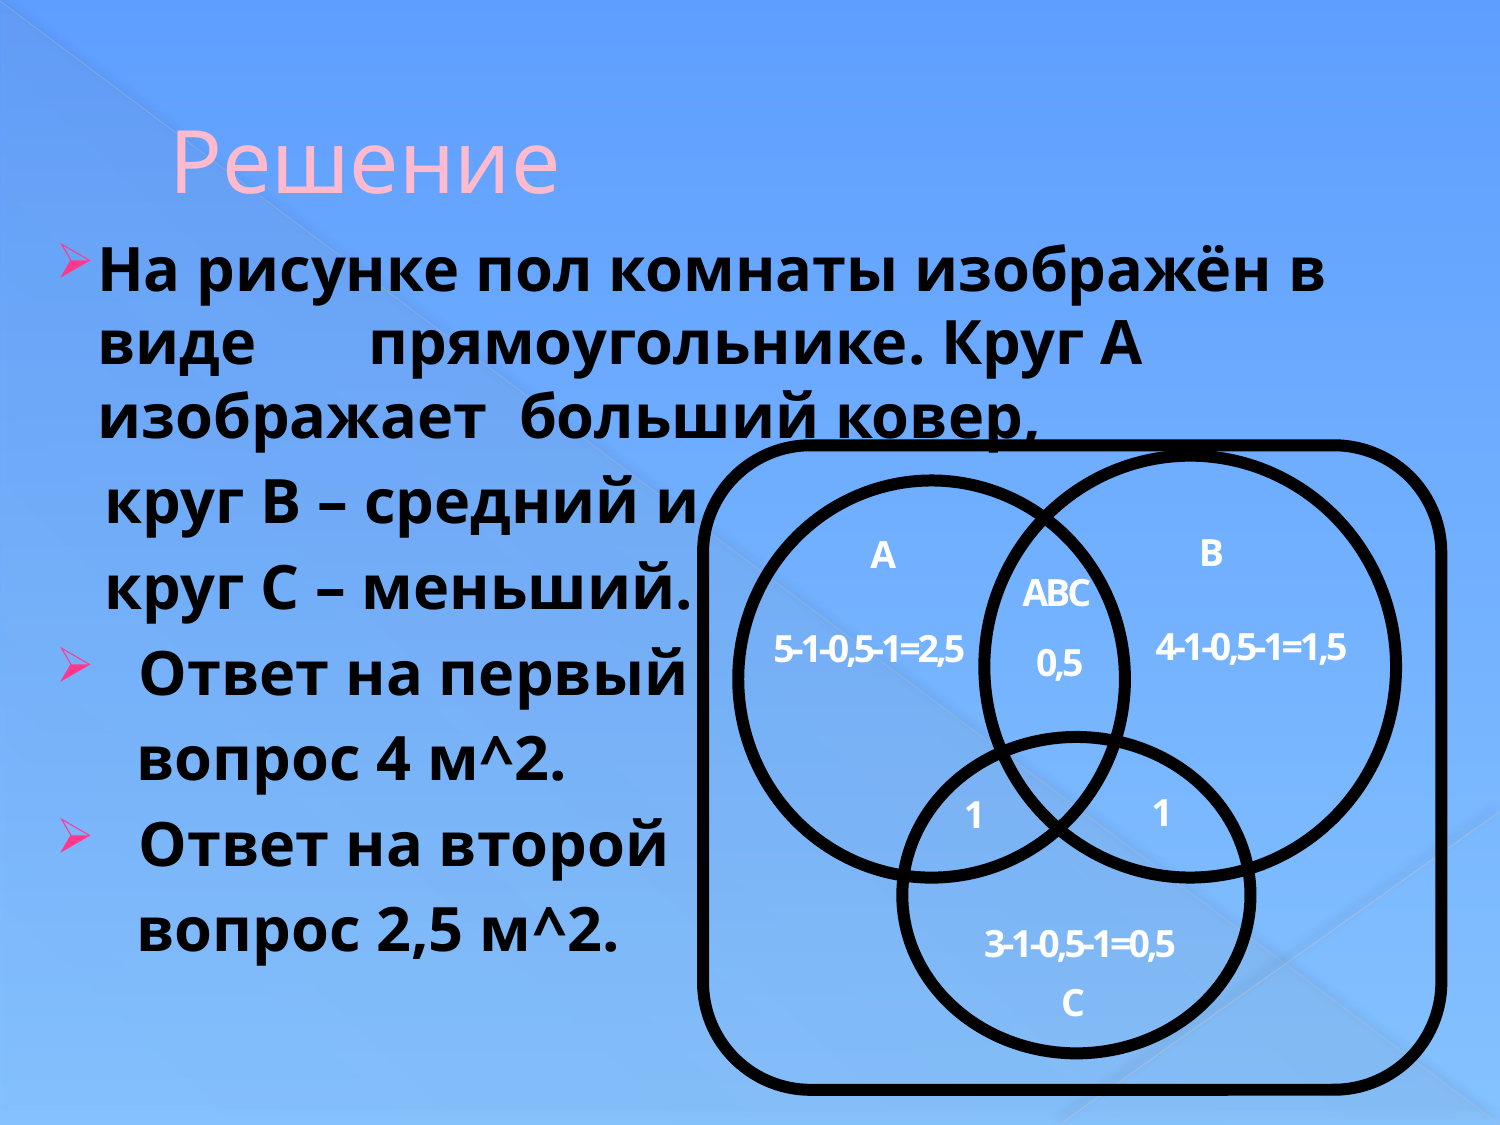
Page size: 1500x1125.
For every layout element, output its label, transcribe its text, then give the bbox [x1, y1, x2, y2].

title Решение [75, 43, 1425, 274]
text_box 5-1-0,5-1=2,5 [758, 617, 981, 678]
text_box В [1184, 522, 1240, 582]
text_box АВС [1007, 561, 1107, 621]
text_box 4-1-0,5-1=1,5 [1140, 615, 1363, 676]
text_box С [1046, 973, 1101, 1031]
text_box [700, 443, 1444, 1092]
list На рисунке пол комнаты изображён в виде прямоугольнике. Круг А изображает больший ковер, круг В – средний и круг С – меньший. Ответ на первый вопрос 4 м^2. Ответ на второй вопрос 2,5 м^2. [23, 222, 1374, 973]
text_box 1 [949, 783, 1001, 844]
text_box 3-1-0,5-1=0,5 [969, 912, 1192, 973]
text_box А [855, 524, 912, 584]
text_box 1 [1136, 781, 1188, 842]
text_box 0,5 [1021, 631, 1099, 692]
